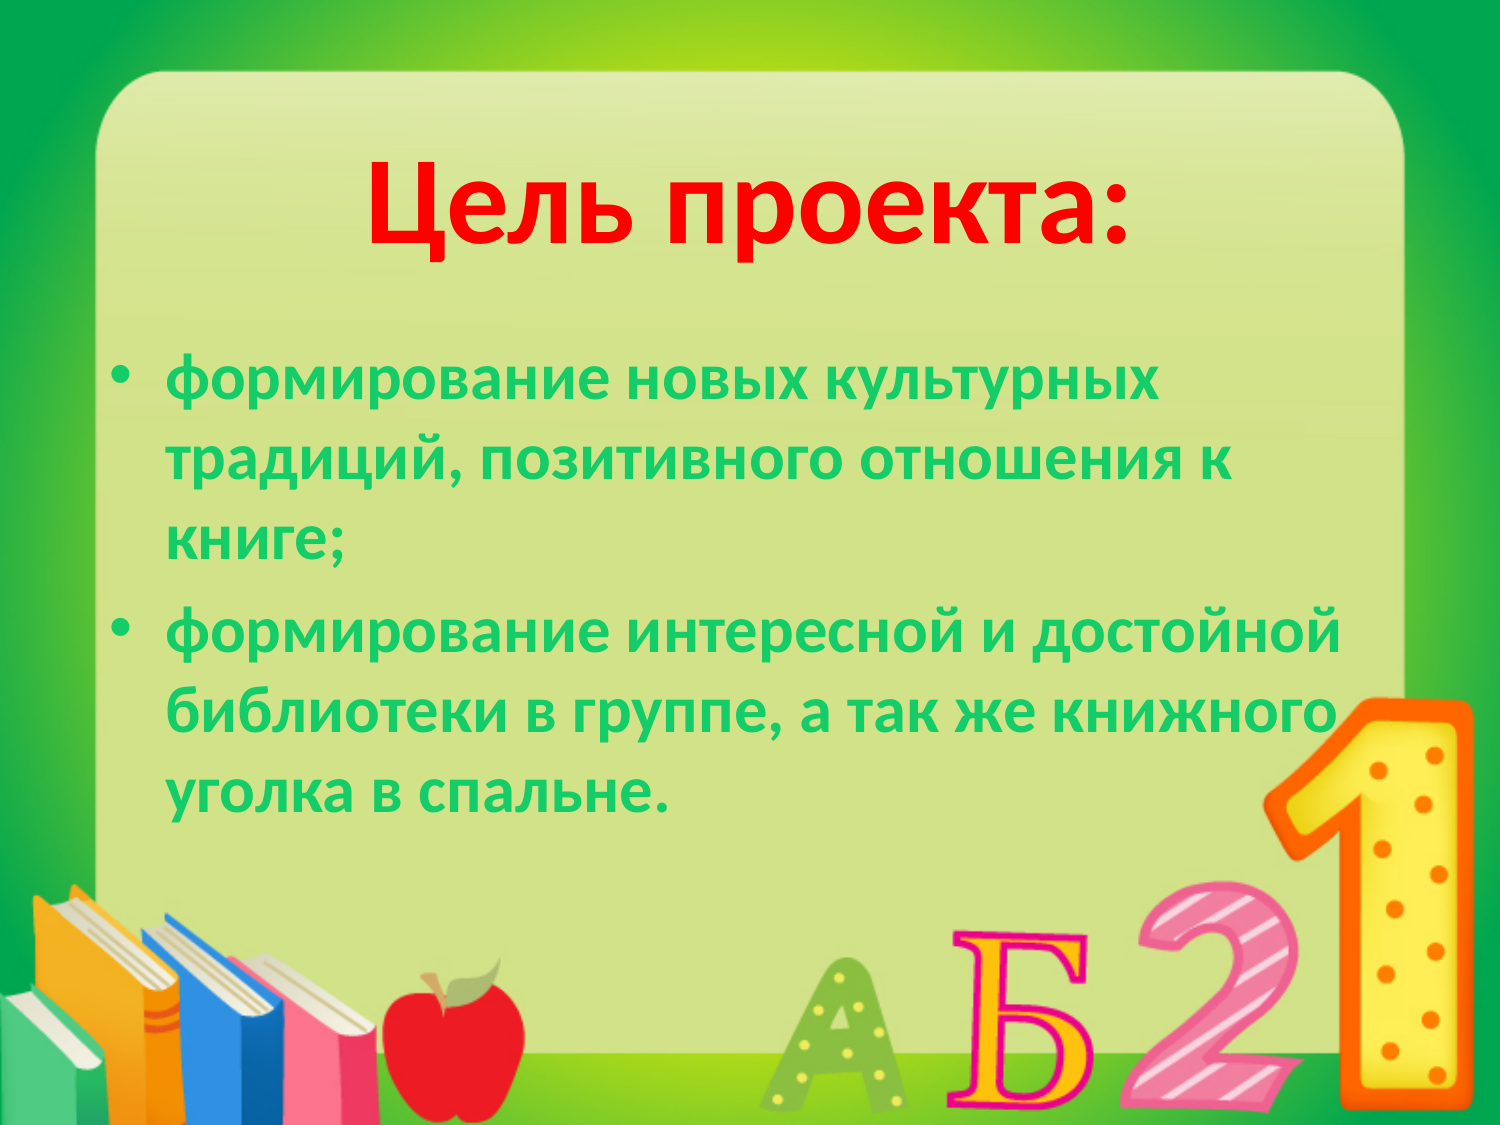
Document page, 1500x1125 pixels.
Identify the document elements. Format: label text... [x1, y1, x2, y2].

title Цель проекта: [93, 45, 1407, 325]
list формирование новых культурных традиций, позитивного отношения к книге; формирование интересной и достойной библиотеки в группе, а так же книжного уголка в спальне. [93, 325, 1407, 1005]
picture [0, 0, 1500, 1125]
